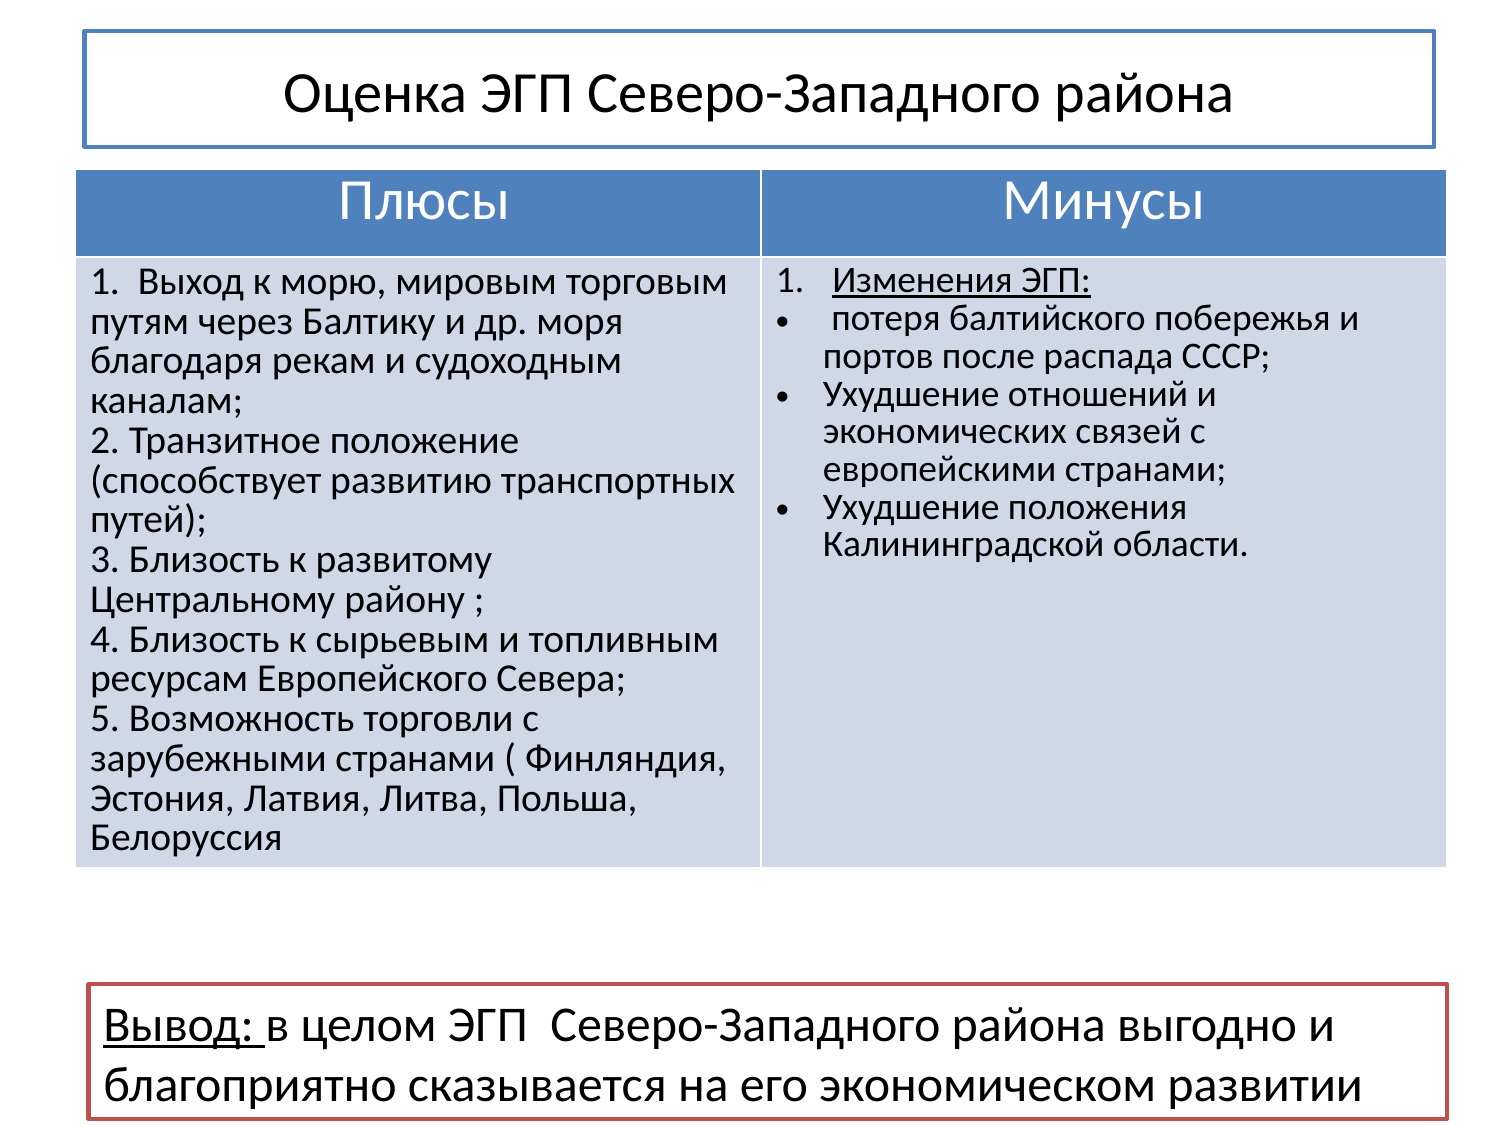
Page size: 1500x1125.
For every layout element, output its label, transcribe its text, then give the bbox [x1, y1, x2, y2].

table_cell Изменения ЭГП: потеря балтийского побережья и портов после распада СССР; Ухудшение отношений и экономических связей с европейскими странами; Ухудшение положения Калининградской области. [762, 258, 1446, 867]
title Оценка ЭГП Северо-Западного района [82, 29, 1436, 149]
text_box Вывод: в целом ЭГП Северо-Западного района выгодно и благоприятно сказывается на его экономическом развитии [86, 982, 1449, 1121]
table_cell 1. Выход к морю, мировым торговым путям через Балтику и др. моря благодаря рекам и судоходным каналам; 2. Транзитное положение (способствует развитию транспортных путей); 3. Близость к развитому Центральному району ; 4. Близость к сырьевым и топливным ресурсам Европейского Севера; 5. Возможность торговли с зарубежными странами ( Финляндия, Эстония, Латвия, Литва, Польша, Белоруссия [76, 258, 760, 867]
table_header Плюсы [76, 170, 760, 256]
table_header Минусы [762, 170, 1446, 256]
